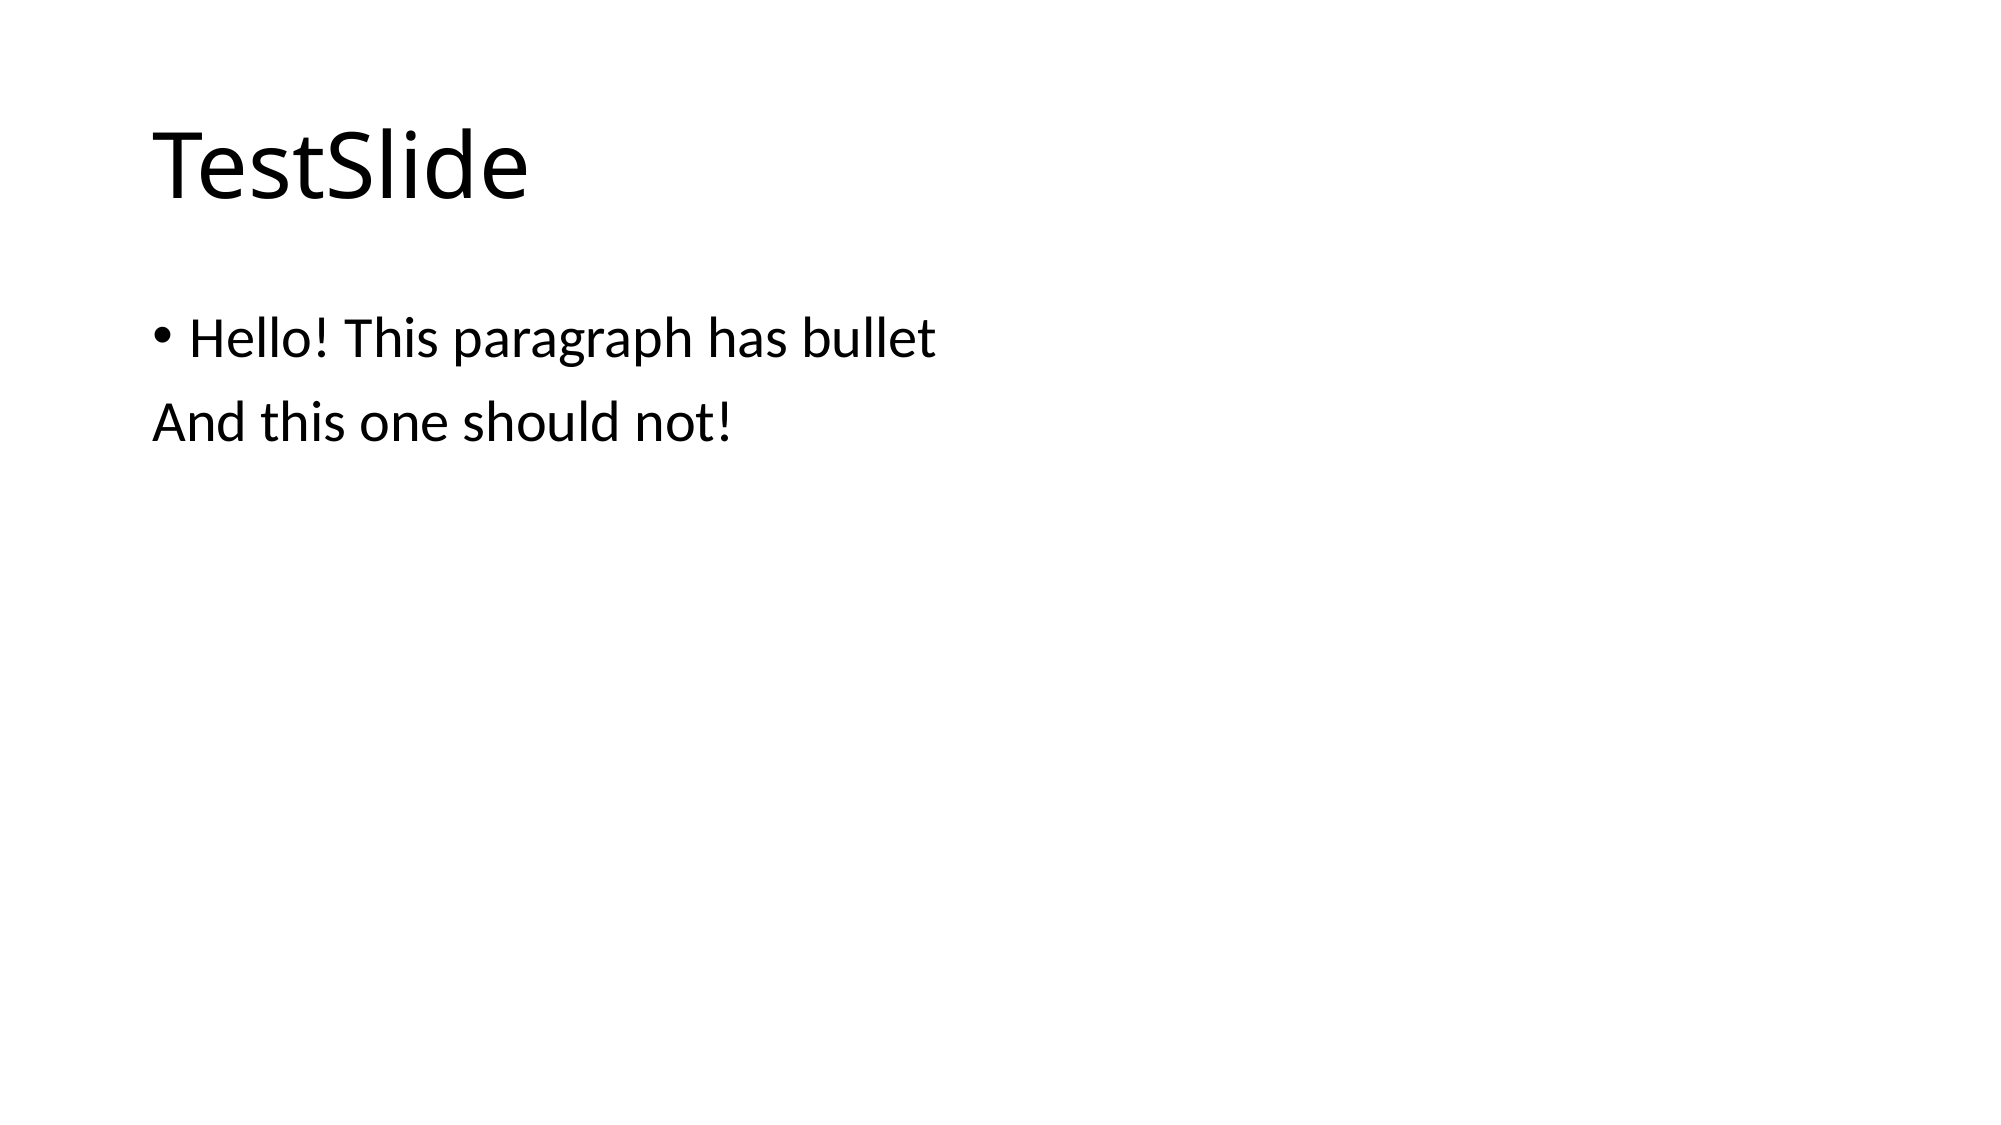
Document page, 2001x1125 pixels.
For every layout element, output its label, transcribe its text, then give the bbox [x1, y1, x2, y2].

list Hello! This paragraph has bullet And this one should not! [137, 299, 1863, 1014]
title TestSlide [137, 59, 1863, 278]
